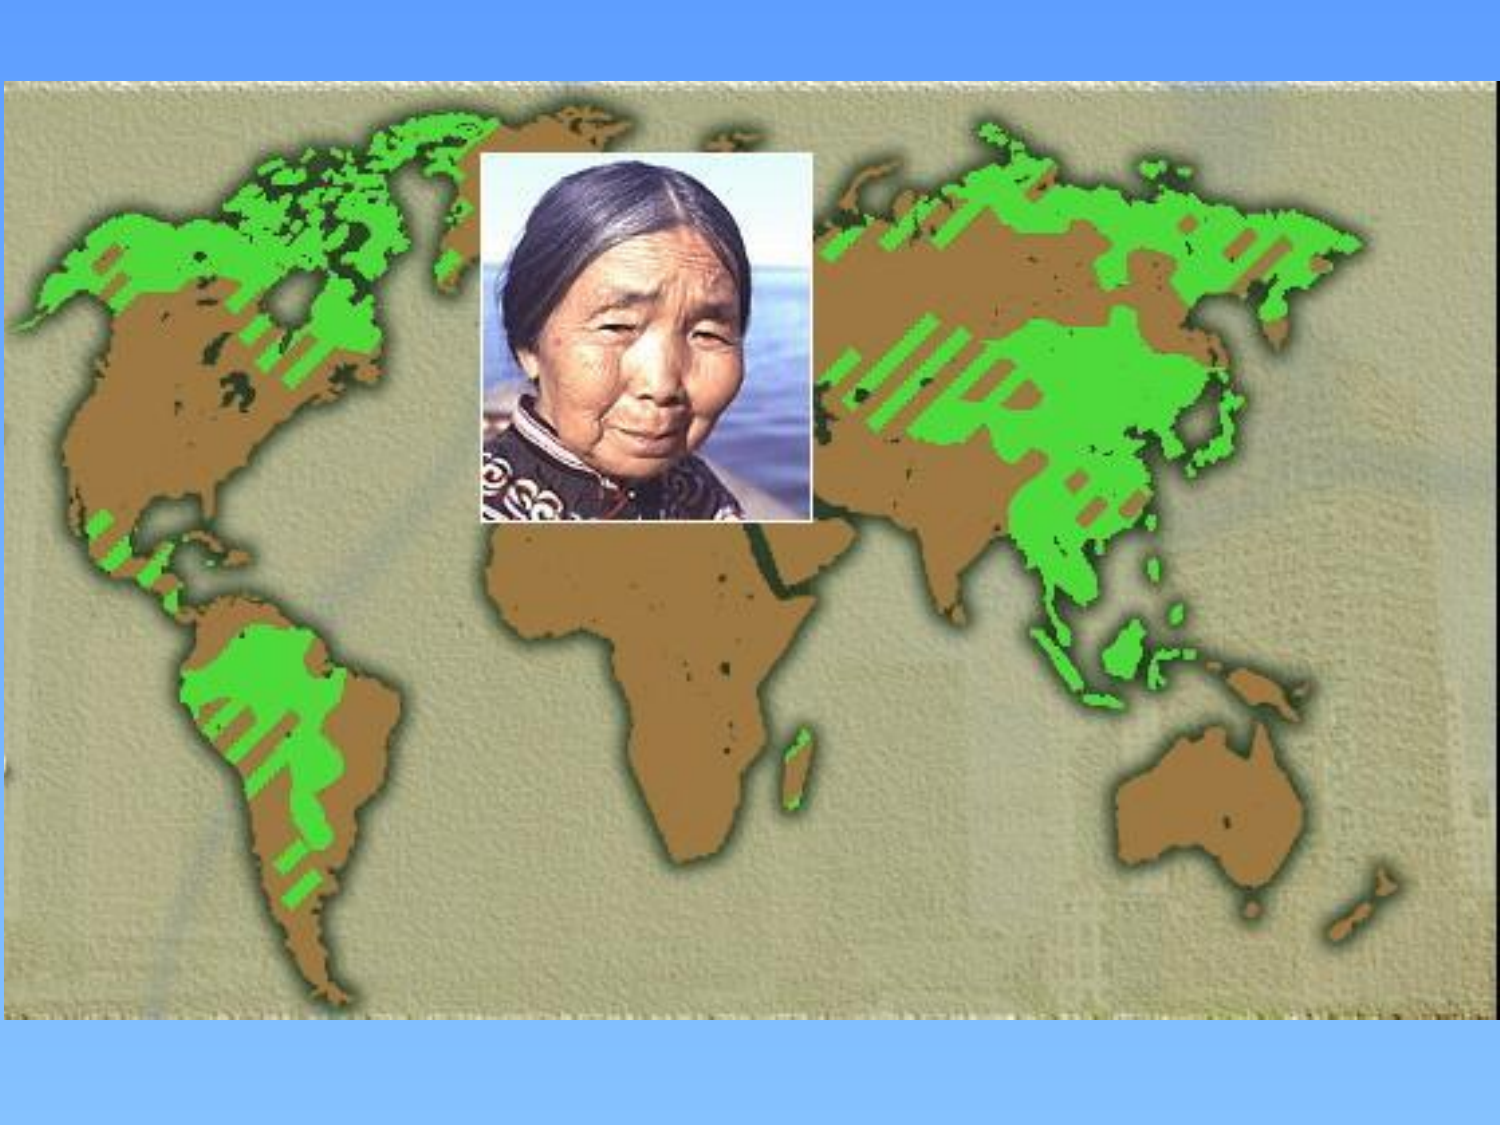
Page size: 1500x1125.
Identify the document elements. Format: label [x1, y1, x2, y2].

list [4, 81, 1500, 1020]
